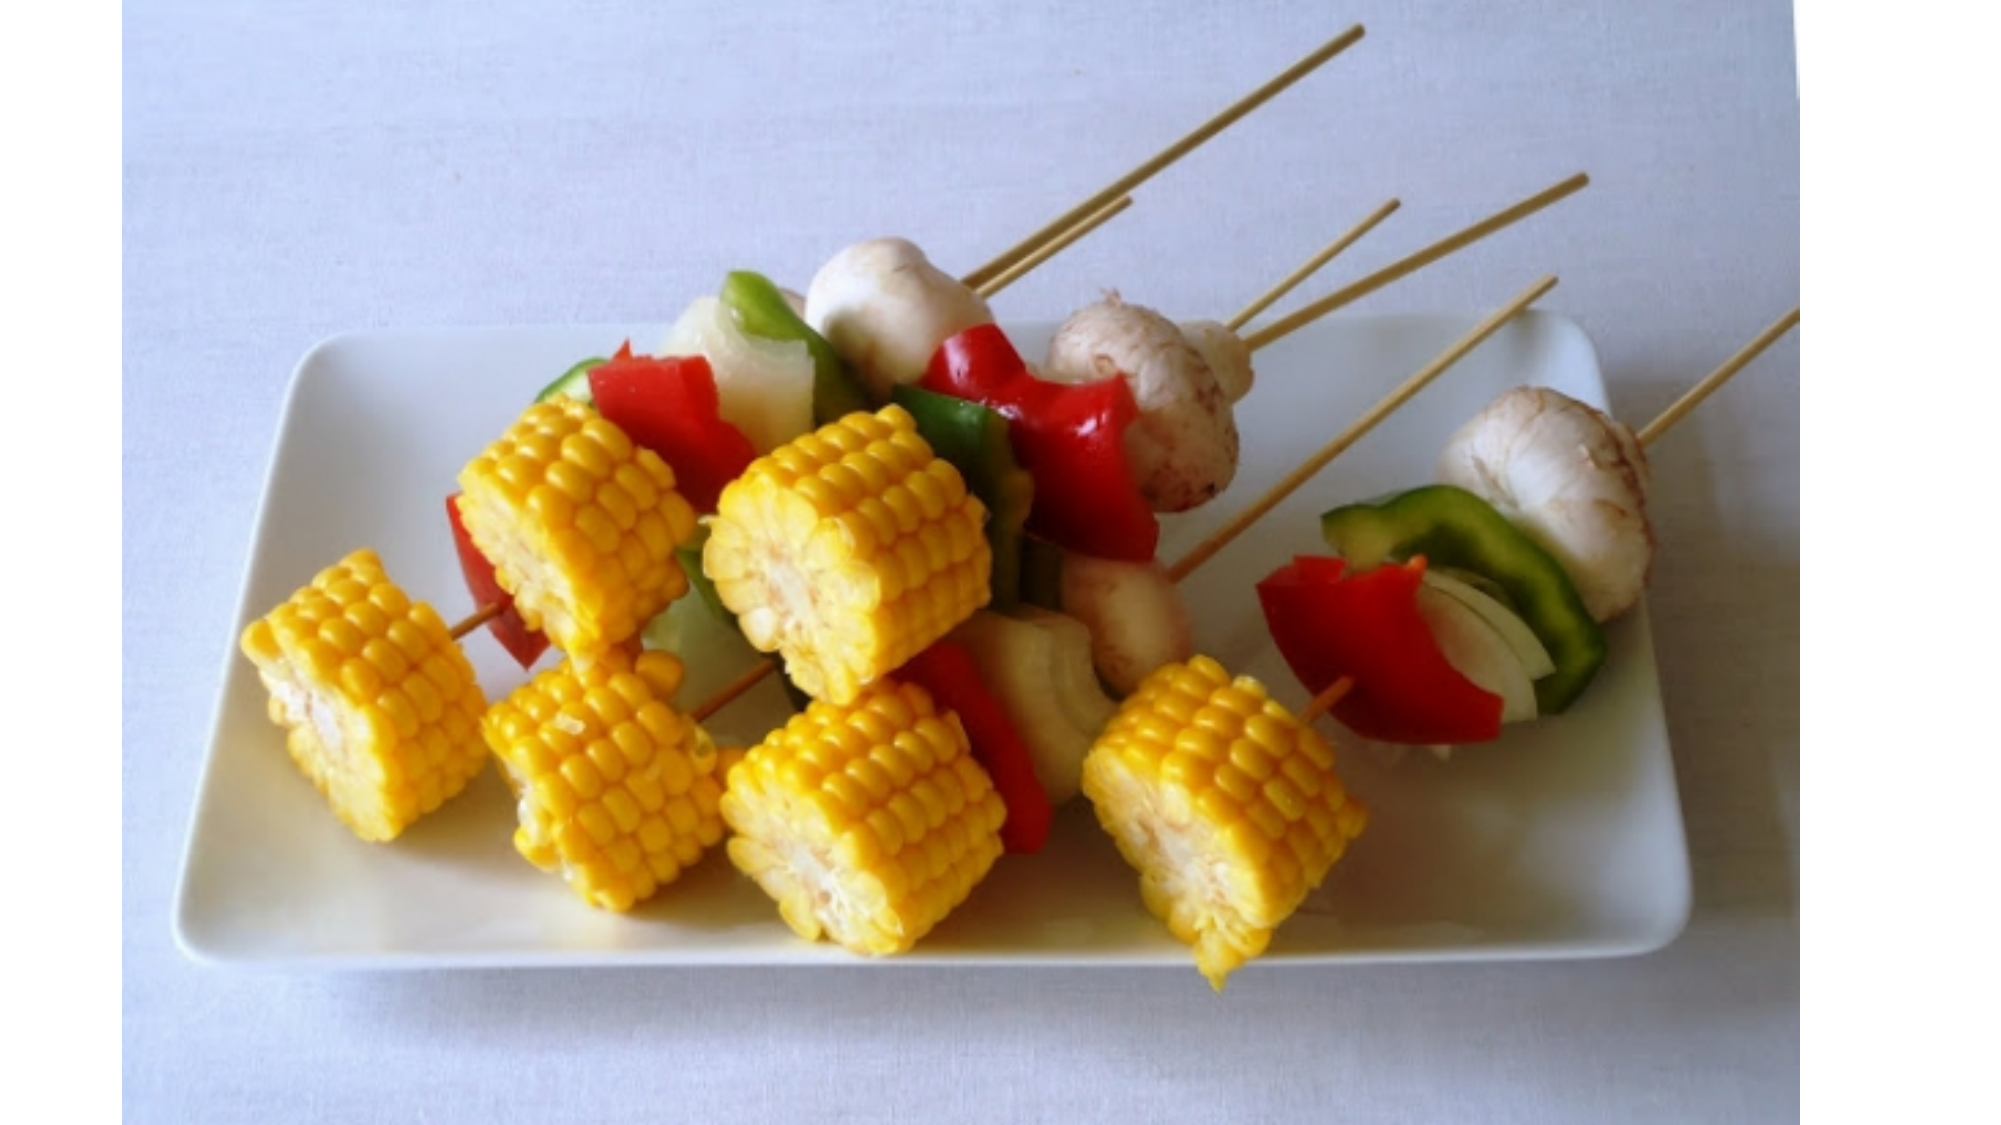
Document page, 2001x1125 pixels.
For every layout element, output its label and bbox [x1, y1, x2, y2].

picture [122, 0, 1800, 1125]
